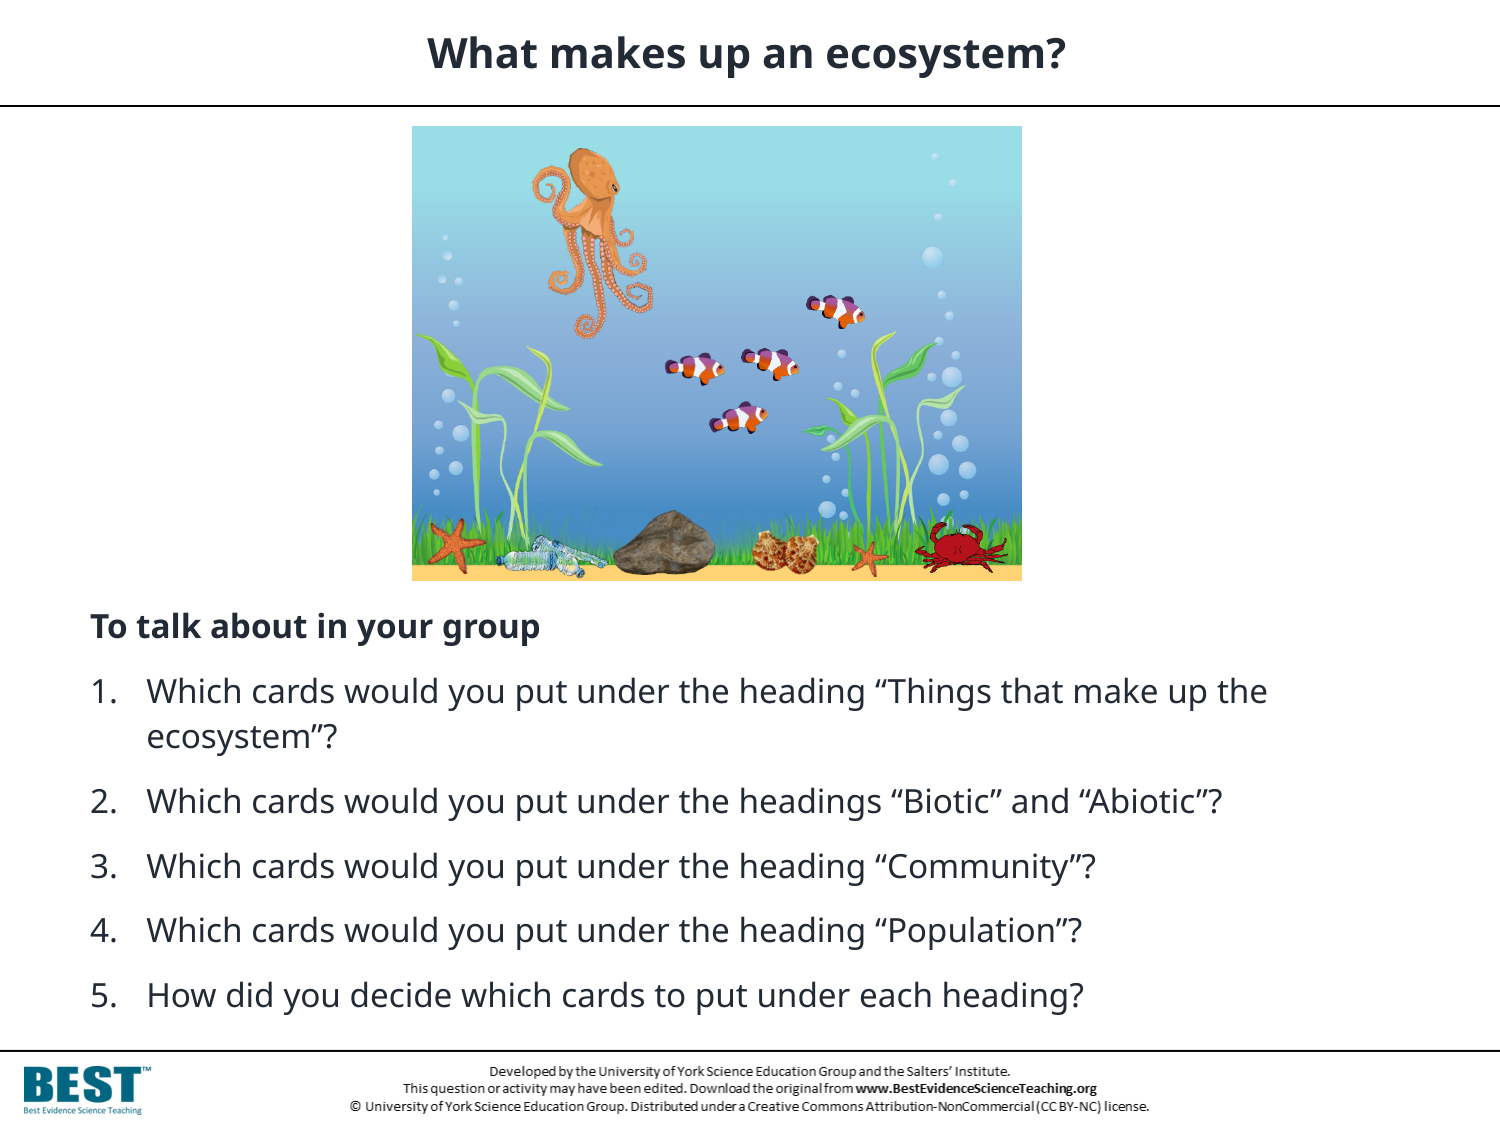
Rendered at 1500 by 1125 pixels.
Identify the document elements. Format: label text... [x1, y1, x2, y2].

text_box What makes up an ecosystem? [23, 4, 1471, 99]
picture [0, 105, 1500, 1125]
